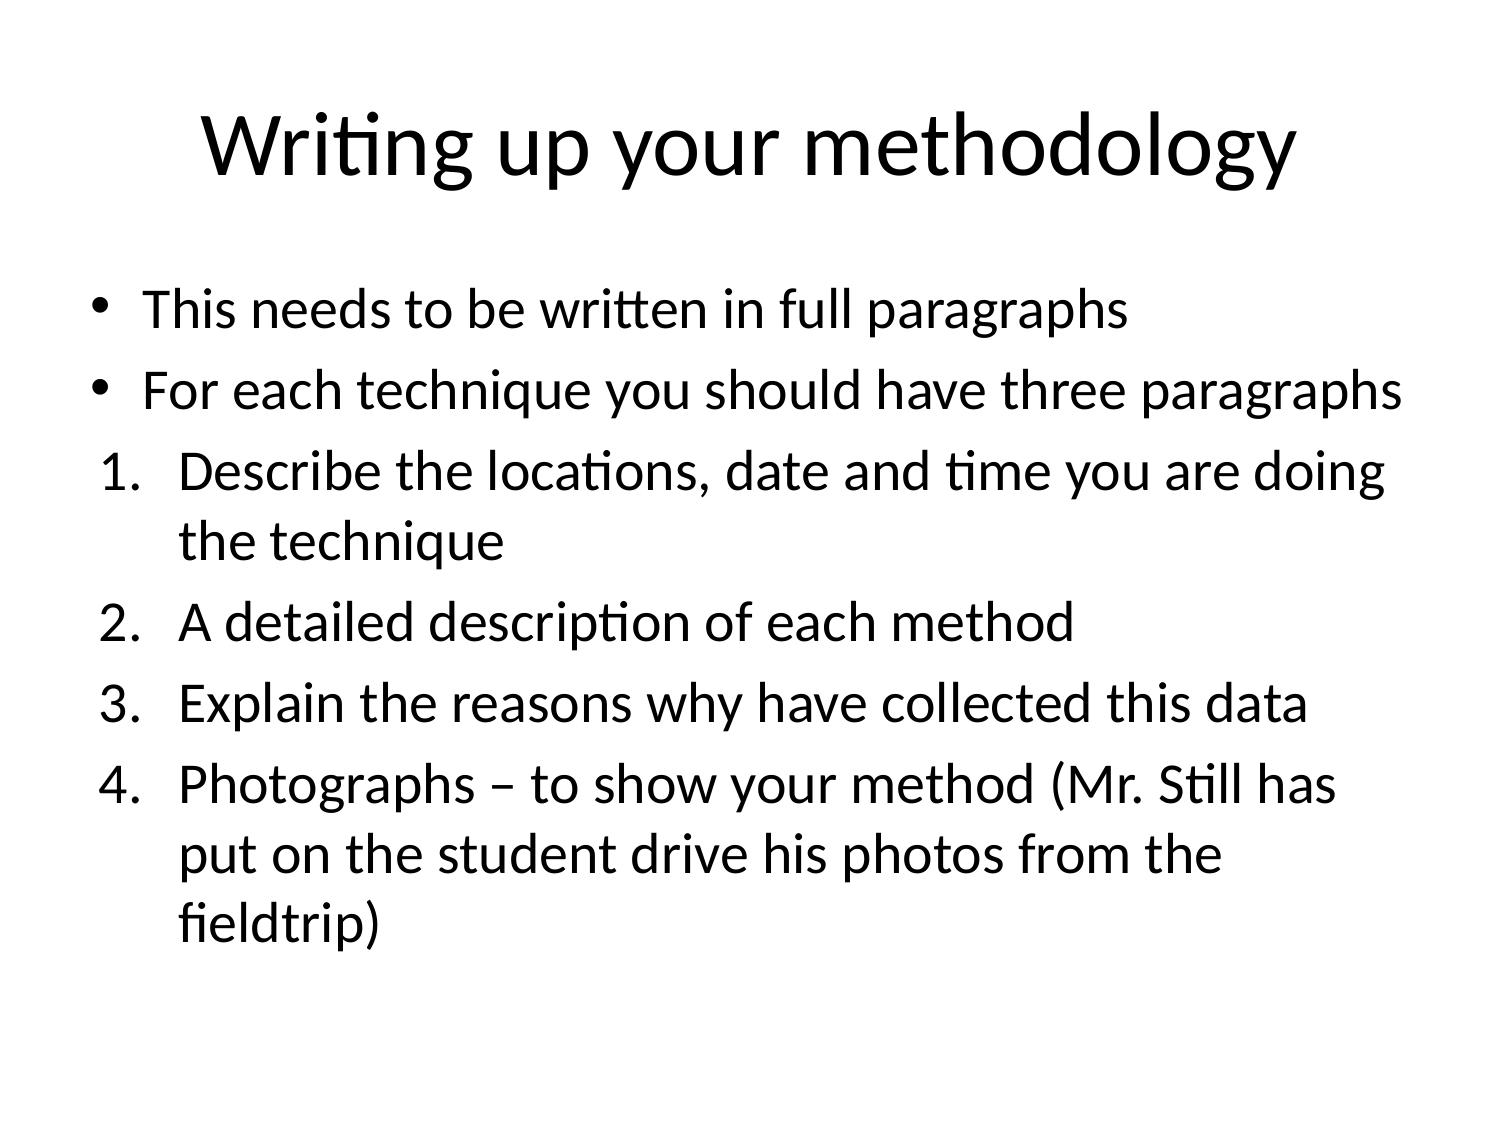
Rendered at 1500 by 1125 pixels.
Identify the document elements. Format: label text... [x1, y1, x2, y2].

list This needs to be written in full paragraphs For each technique you should have three paragraphs Describe the locations, date and time you are doing the technique A detailed description of each method Explain the reasons why have collected this data Photographs – to show your method (Mr. Still has put on the student drive his photos from the fieldtrip) [75, 262, 1425, 1005]
title Writing up your methodology [75, 45, 1425, 233]
